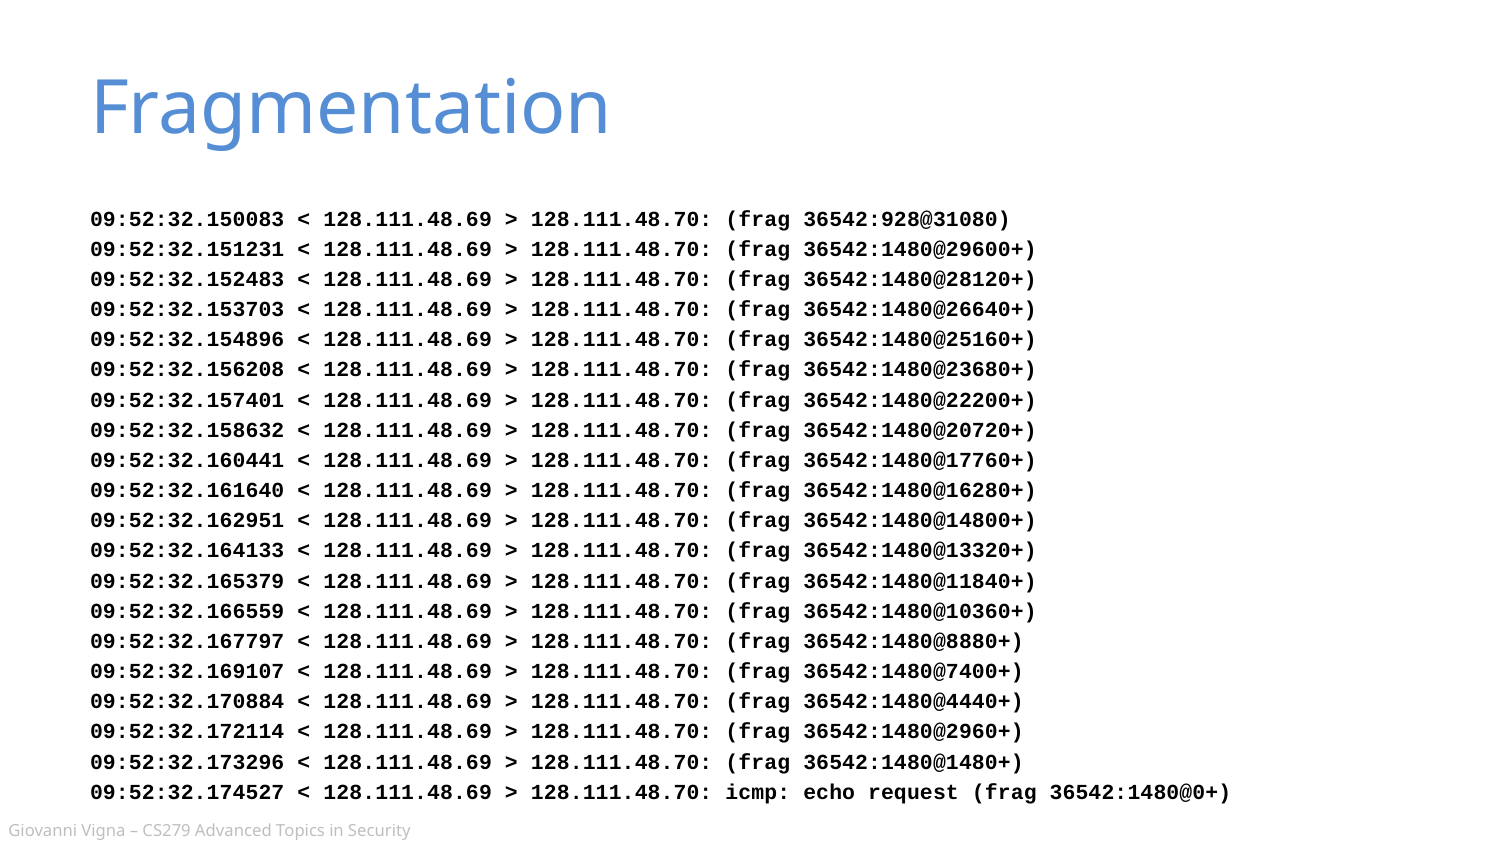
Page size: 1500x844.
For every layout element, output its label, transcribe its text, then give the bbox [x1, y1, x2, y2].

title Fragmentation [75, 33, 1425, 175]
list 09:52:32.150083 < 128.111.48.69 > 128.111.48.70: (frag 36542:928@31080) 09:52:32.151231 < 128.111.48.69 > 128.111.48.70: (frag 36542:1480@29600+) 09:52:32.152483 < 128.111.48.69 > 128.111.48.70: (frag 36542:1480@28120+) 09:52:32.153703 < 128.111.48.69 > 128.111.48.70: (frag 36542:1480@26640+) 09:52:32.154896 < 128.111.48.69 > 128.111.48.70: (frag 36542:1480@25160+) 09:52:32.156208 < 128.111.48.69 > 128.111.48.70: (frag 36542:1480@23680+) 09:52:32.157401 < 128.111.48.69 > 128.111.48.70: (frag 36542:1480@22200+) 09:52:32.158632 < 128.111.48.69 > 128.111.48.70: (frag 36542:1480@20720+) 09:52:32.160441 < 128.111.48.69 > 128.111.48.70: (frag 36542:1480@17760+) 09:52:32.161640 < 128.111.48.69 > 128.111.48.70: (frag 36542:1480@16280+) 09:52:32.162951 < 128.111.48.69 > 128.111.48.70: (frag 36542:1480@14800+) 09:52:32.164133 < 128.111.48.69 > 128.111.48.70: (frag 36542:1480@13320+) 09:52:32.165379 < 128.111.48.69 > 128.111.48.70: (frag 36542:1480@11840+) 09:52:32.166559 < 128.111.48.69 > 128.111.48.70: (frag 36542:1480@10360+) 09:52:32.167797 < 128.111.48.69 > 128.111.48.70: (frag 36542:1480@8880+) 09:52:32.169107 < 128.111.48.69 > 128.111.48.70: (frag 36542:1480@7400+) 09:52:32.170884 < 128.111.48.69 > 128.111.48.70: (frag 36542:1480@4440+) 09:52:32.172114 < 128.111.48.69 > 128.111.48.70: (frag 36542:1480@2960+) 09:52:32.173296 < 128.111.48.69 > 128.111.48.70: (frag 36542:1480@1480+) 09:52:32.174527 < 128.111.48.69 > 128.111.48.70: icmp: echo request (frag 36542:1480@0+) [75, 196, 1425, 813]
